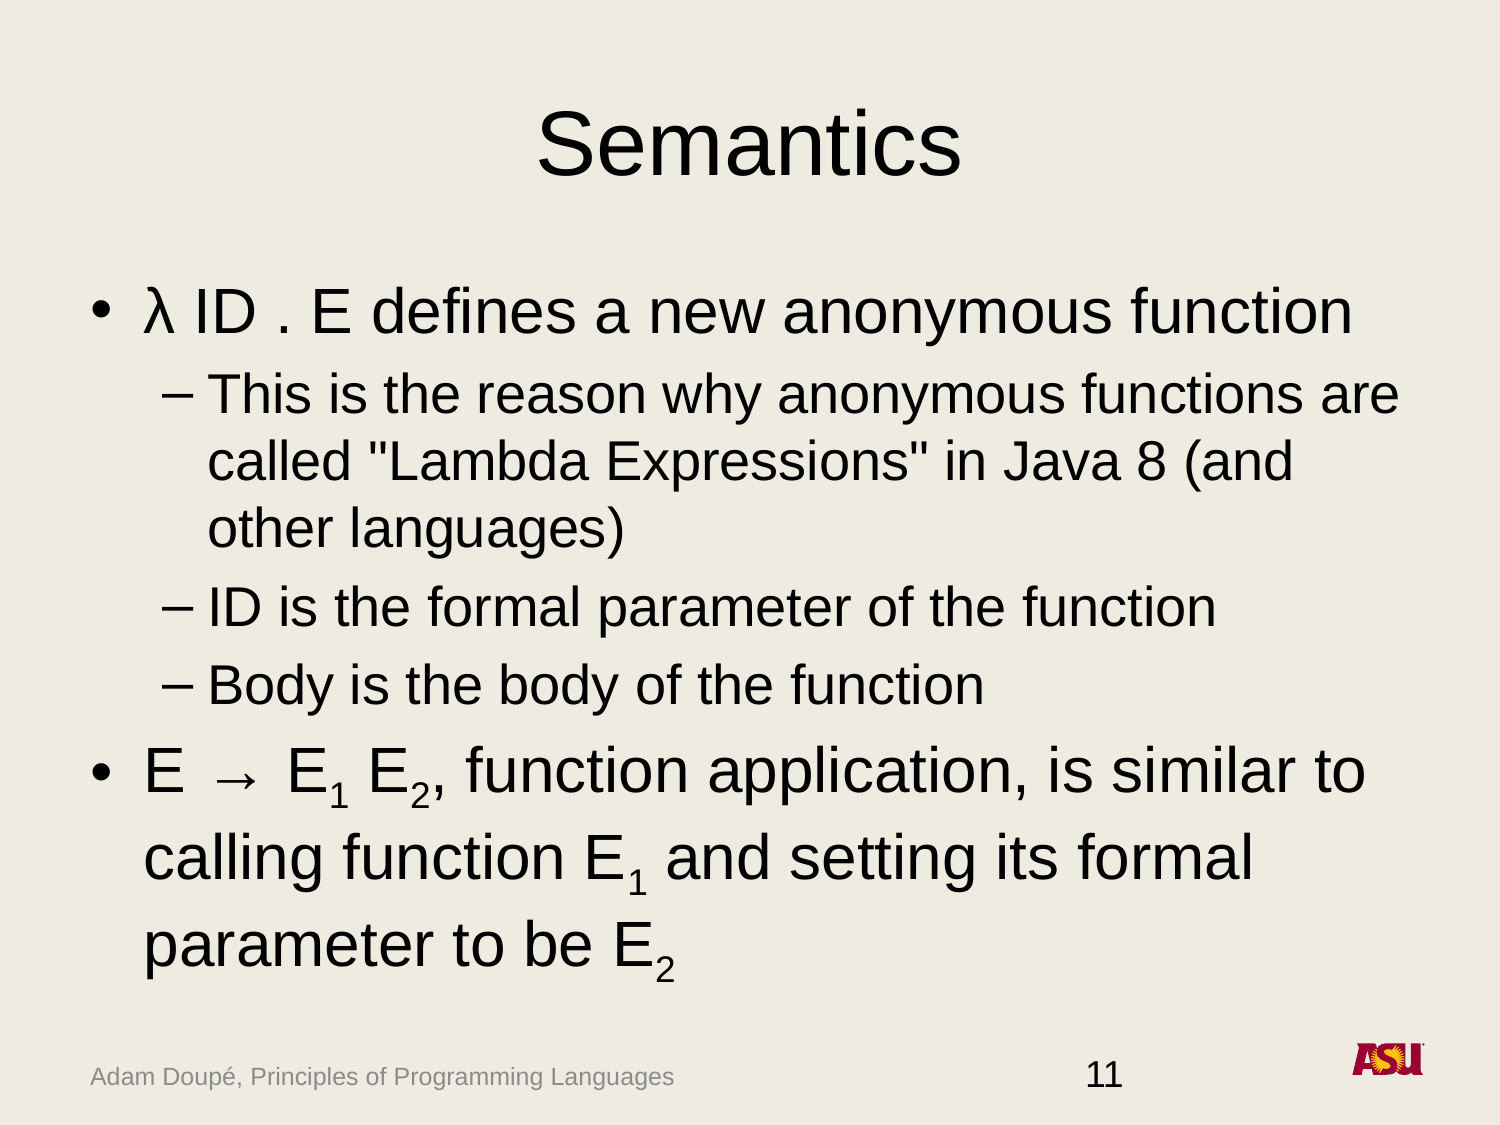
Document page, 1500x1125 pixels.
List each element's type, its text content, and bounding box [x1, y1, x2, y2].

list λ ID . E defines a new anonymous function This is the reason why anonymous functions are called "Lambda Expressions" in Java 8 (and other languages) ID is the formal parameter of the function Body is the body of the function E → E1 E2, function application, is similar to calling function E1 and setting its formal parameter to be E2 [75, 262, 1425, 1005]
title Semantics [75, 45, 1425, 233]
slide_number 11 [1070, 1042, 1421, 1103]
